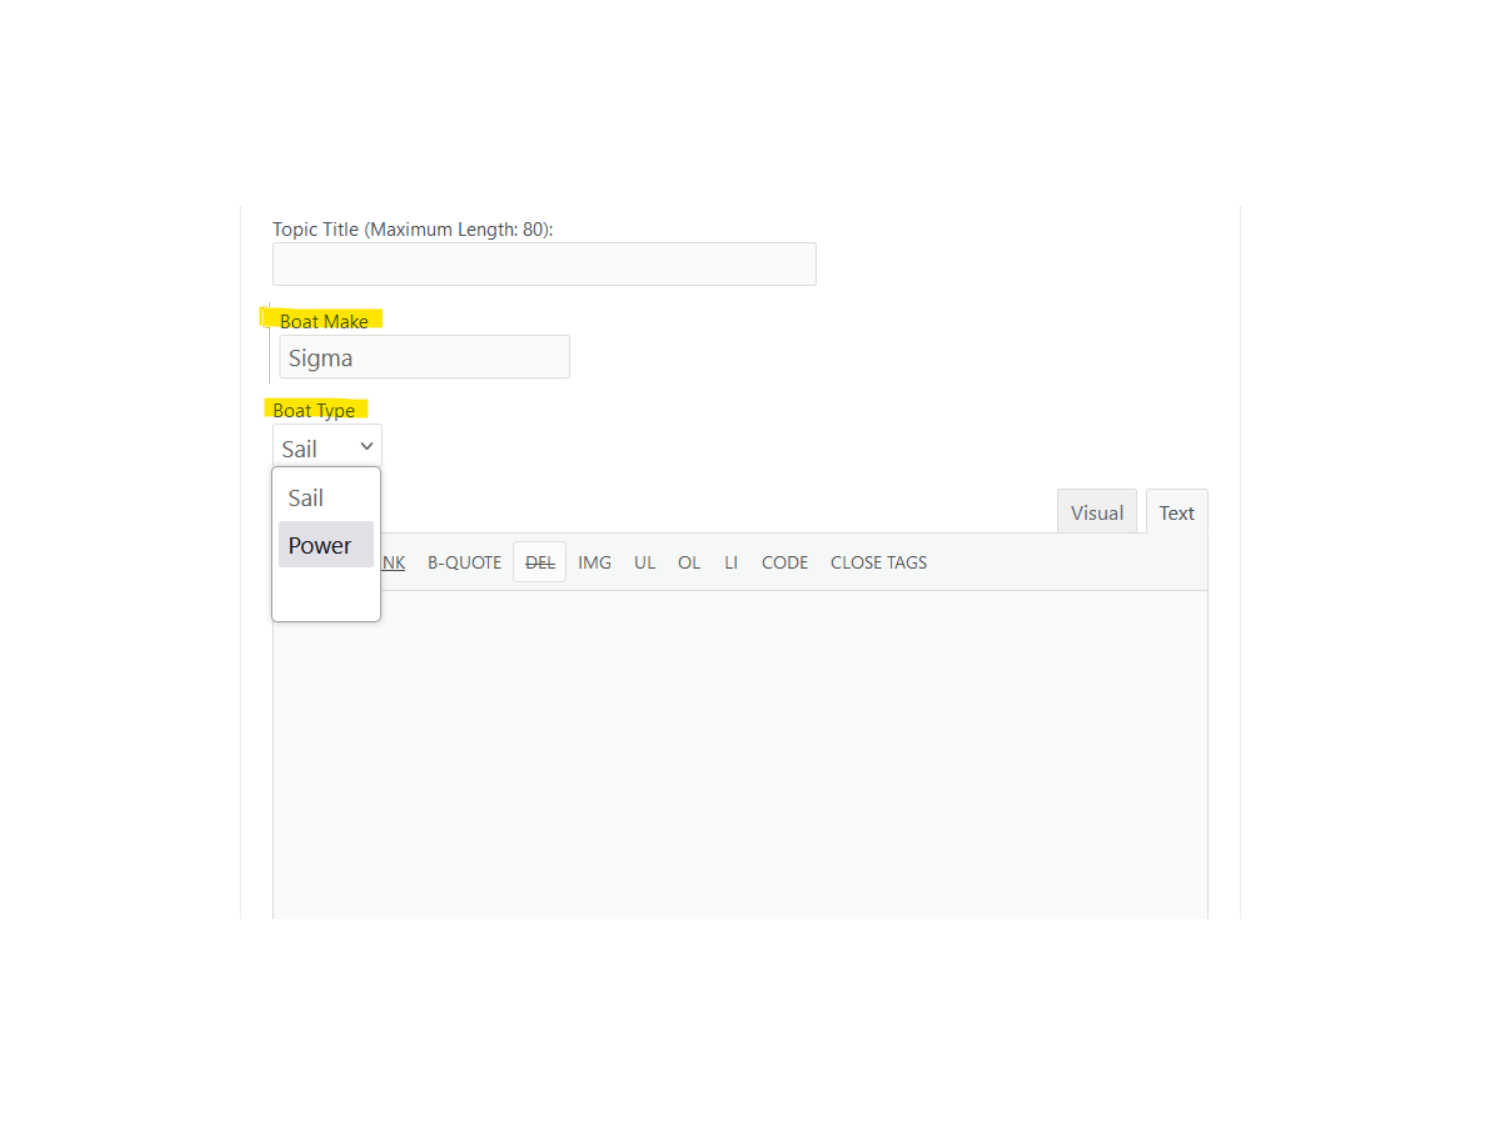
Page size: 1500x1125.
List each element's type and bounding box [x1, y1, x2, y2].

picture [235, 205, 1265, 919]
